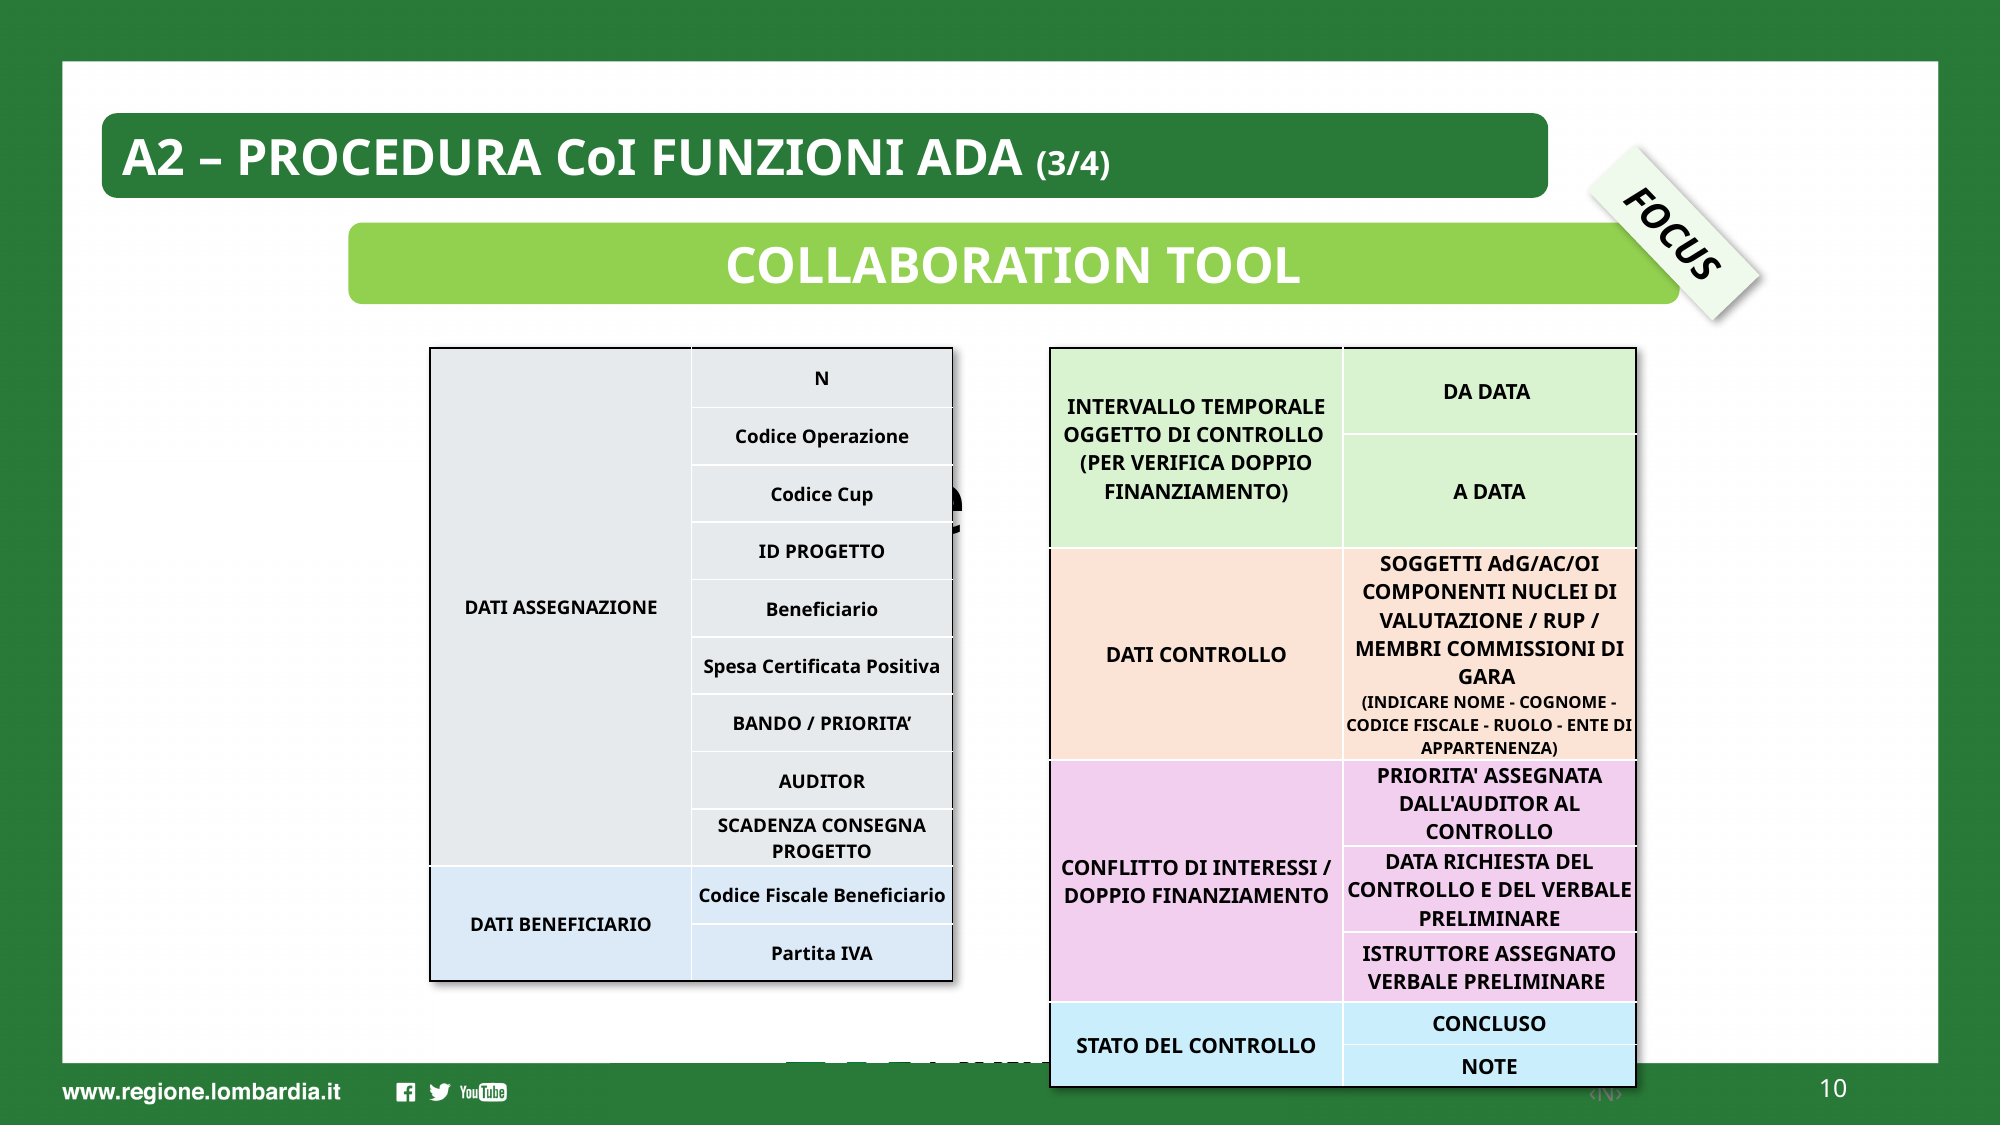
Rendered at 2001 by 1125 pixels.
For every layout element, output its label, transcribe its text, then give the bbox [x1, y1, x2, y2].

table_header N [692, 349, 952, 407]
table_cell STATO DEL CONTROLLO [1051, 1003, 1342, 1086]
text_box A2 – PROCEDURA CoI FUNZIONI ADA (3/4) [101, 113, 1549, 198]
table_cell AUDITOR [692, 752, 952, 808]
table_cell SCADENZA CONSEGNA PROGETTO [692, 810, 952, 865]
table_cell ID PROGETTO [692, 523, 952, 579]
table_cell CONCLUSO [1344, 1003, 1635, 1044]
table_cell DATI CONTROLLO [1051, 549, 1342, 759]
picture [0, 0, 2000, 1125]
table_cell Codice Cup [692, 466, 952, 521]
table_cell CONFLITTO DI INTERESSI / DOPPIO FINANZIAMENTO [1051, 761, 1342, 1001]
text_box [2, 121, 344, 366]
text_box FOCUS [1585, 142, 1762, 323]
table_cell NOTE [1344, 1045, 1635, 1086]
table_cell Spesa Certificata Positiva [692, 638, 952, 693]
table_cell A DATA [1344, 435, 1635, 547]
footer ‹N› [1268, 1061, 1944, 1122]
table_cell Codice Fiscale Beneficiario [692, 867, 952, 923]
table_cell Partita IVA [692, 925, 952, 980]
table_header DA DATA [1344, 349, 1635, 433]
table_cell BANDO / PRIORITA’ [692, 695, 952, 751]
table_cell Codice Operazione [692, 408, 952, 464]
table_cell SOGGETTI AdG/AC/OI COMPONENTI NUCLEI DI VALUTAZIONE / RUP / MEMBRI COMMISSIONI DI GARA (INDICARE NOME - COGNOME - CODICE FISCALE - RUOLO - ENTE DI APPARTENENZA) [1344, 549, 1635, 759]
text_box COLLABORATION TOOL [346, 220, 1680, 306]
table_header DATI ASSEGNAZIONE [431, 349, 691, 865]
table_cell PRIORITA' ASSEGNATA DALL'AUDITOR AL CONTROLLO [1344, 761, 1635, 845]
table_cell ISTRUTTORE ASSEGNATO VERBALE PRELIMINARE [1344, 933, 1635, 1001]
table_cell DATA RICHIESTA DEL CONTROLLO E DEL VERBALE PRELIMINARE [1344, 847, 1635, 931]
table_header INTERVALLO TEMPORALE OGGETTO DI CONTROLLO (PER VERIFICA DOPPIO FINANZIAMENTO) [1051, 349, 1342, 547]
table_cell Beneficiario [692, 580, 952, 636]
table_cell DATI BENEFICIARIO [431, 867, 691, 980]
